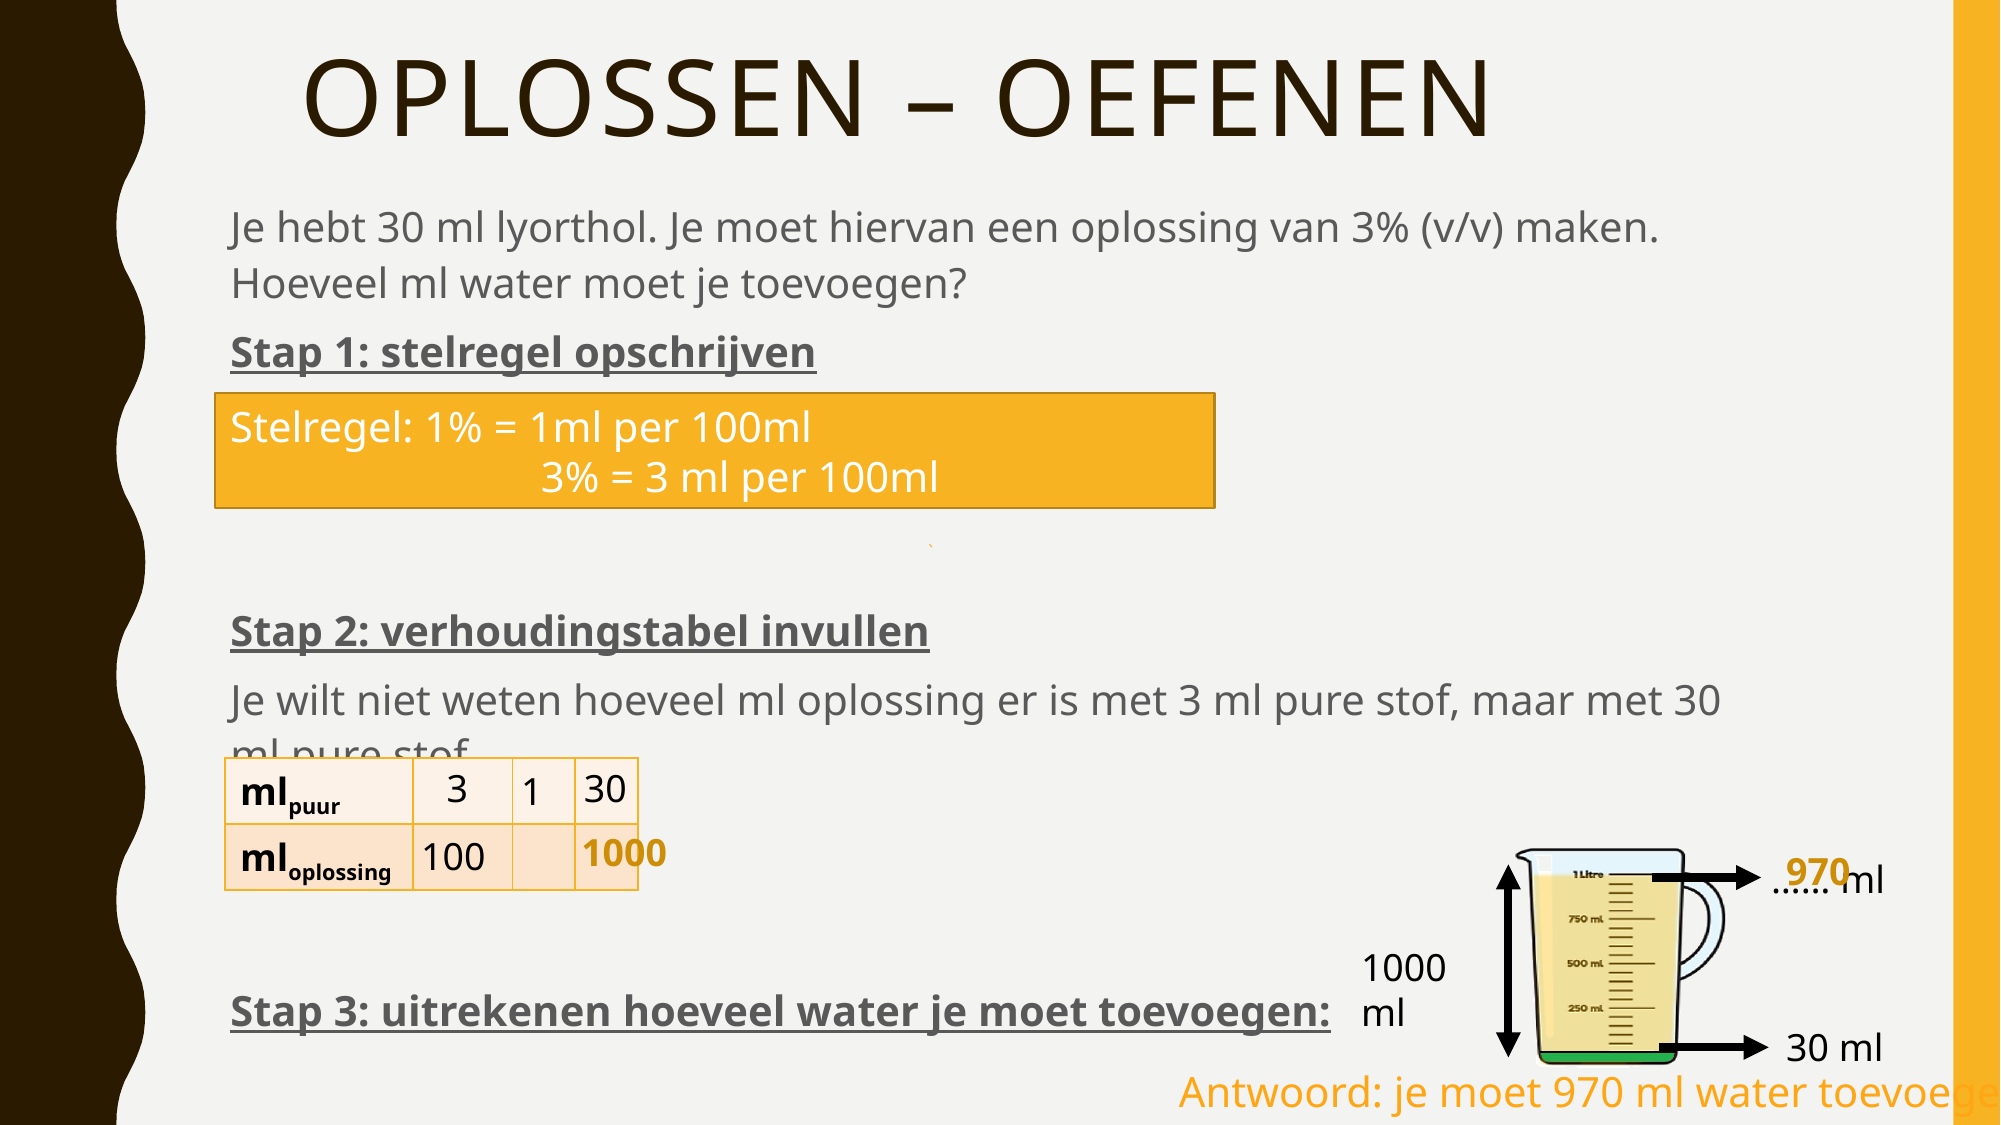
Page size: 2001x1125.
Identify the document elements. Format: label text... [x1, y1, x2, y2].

table_cell [576, 882, 637, 889]
text_box 30 ml [1771, 1016, 1934, 1077]
text_box 1000 [566, 821, 706, 882]
table_cell [513, 825, 574, 889]
text_box 1 [506, 760, 607, 821]
text_box 970 [1771, 840, 1910, 901]
table_cell [414, 825, 512, 889]
text_box Stelregel: 1% = 1ml per 100ml 3% = 3 ml per 100ml [214, 392, 1216, 509]
table_header mlpuur [226, 759, 412, 823]
table_cell mloplossing [226, 825, 412, 889]
text_box 3 [431, 757, 476, 818]
text_box …… ml [1756, 849, 1919, 909]
text_box 30 [569, 757, 670, 818]
list Je hebt 30 ml lyorthol. Je moet hiervan een oplossing van 3% (v/v) maken. Hoeveel ml water moet je toevoegen? Stap 1: stelregel opschrijven Stap 2: verhoudingstabel invullen Je wilt niet weten hoeveel ml oplossing er is met 3 ml pure stof, maar met 30 ml pure stof. Stap 3: uitrekenen hoeveel water je moet toevoegen: [215, 188, 1785, 1048]
text_box 100 [406, 825, 502, 886]
picture [1508, 838, 1741, 1084]
title Oplossen – oefenen [63, 36, 1734, 282]
text_box 1000 ml [1346, 936, 1508, 1041]
text_box Antwoord: je moet 970 ml water toevoegen [1164, 1053, 2000, 1123]
table_header [414, 759, 512, 823]
